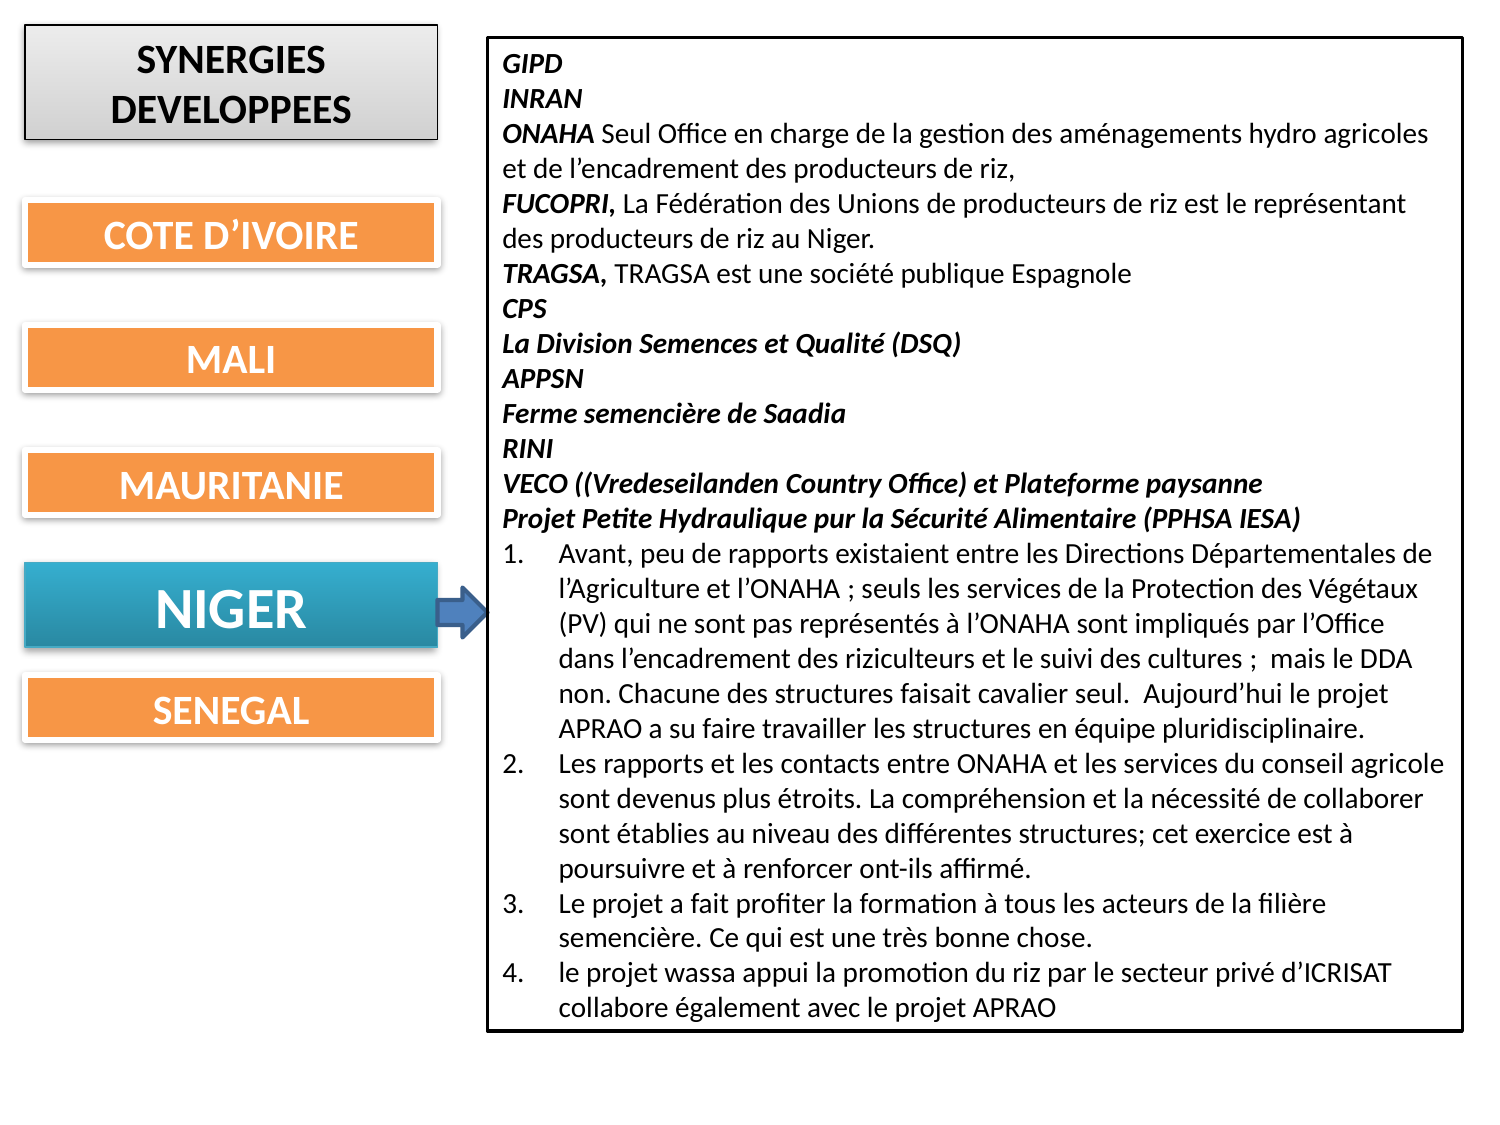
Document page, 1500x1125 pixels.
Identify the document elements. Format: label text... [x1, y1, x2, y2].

text_box SYNERGIES DEVELOPPEES [24, 24, 438, 140]
text_box NIGER [24, 562, 438, 648]
text_box GIPD INRAN ONAHA Seul Office en charge de la gestion des aménagements hydro agricoles et de l’encadrement des producteurs de riz, FUCOPRI, La Fédération des Unions de producteurs de riz est le représentant des producteurs de riz au Niger. TRAGSA, TRAGSA est une société publique Espagnole CPS La Division Semences et Qualité (DSQ) APPSN Ferme semencière de Saadia RINI VECO ((Vredeseilanden Country Office) et Plateforme paysanne Projet Petite Hydraulique pur la Sécurité Alimentaire (PPHSA IESA) Avant, peu de rapports existaient entre les Directions Départementales de l’Agriculture et l’ONAHA ; seuls les services de la Protection des Végétaux (PV) qui ne sont pas représentés à l’ONAHA sont impliqués par l’Office dans l’encadrement des riziculteurs et le suivi des cultures ; mais le DDA non. Chacune des structures faisait cavalier seul. Aujourd’hui le projet APRAO a su faire travailler les structures en équipe pluridisciplinaire. Les rapports et les contacts entre ONAHA et les services du conseil agricole sont devenus plus étroits. La compréhension et la nécessité de collaborer sont établies au niveau des différentes structures; cet exercice est à poursuivre et à renforcer ont-ils affirmé. Le projet a fait profiter la formation à tous les acteurs de la filière semencière. Ce qui est une très bonne chose. le projet wassa appui la promotion du riz par le secteur privé d’ICRISAT collabore également avec le projet APRAO [487, 37, 1463, 1032]
text_box COTE D’IVOIRE [22, 197, 441, 268]
text_box MALI [22, 322, 441, 393]
text_box SENEGAL [22, 672, 441, 743]
text_box MAURITANIE [22, 447, 441, 518]
text_box [435, 585, 487, 640]
